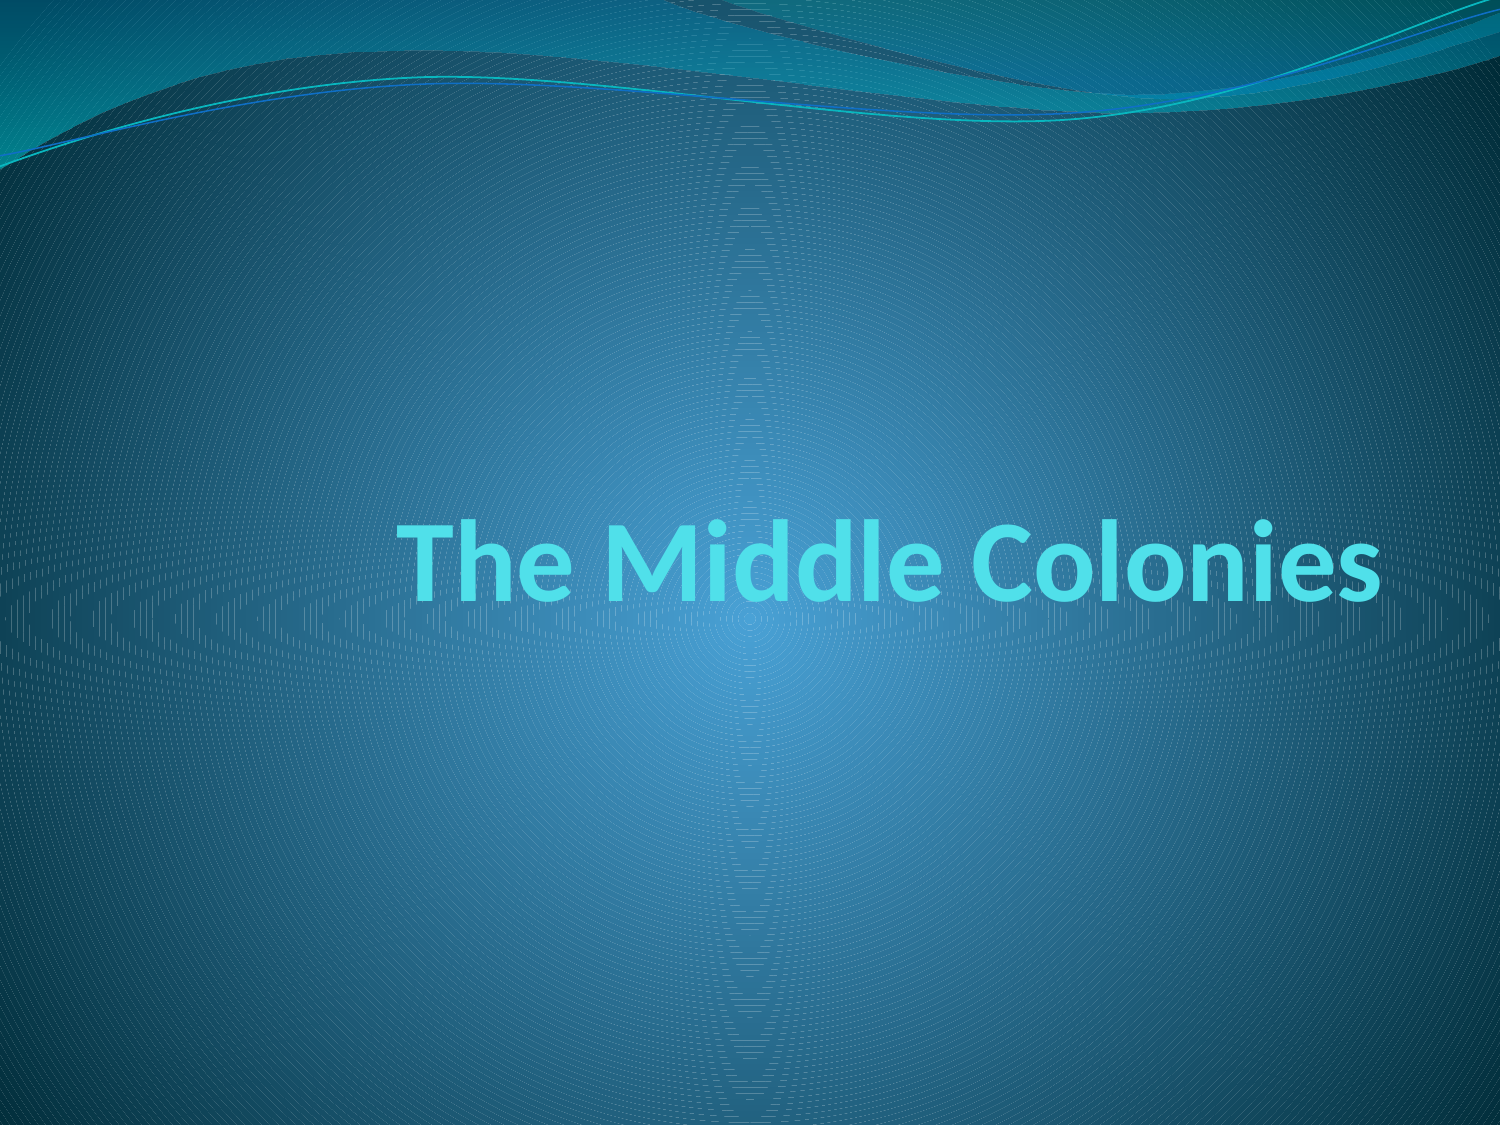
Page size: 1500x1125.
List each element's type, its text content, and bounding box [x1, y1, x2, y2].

title The Middle Colonies [99, 324, 1388, 625]
